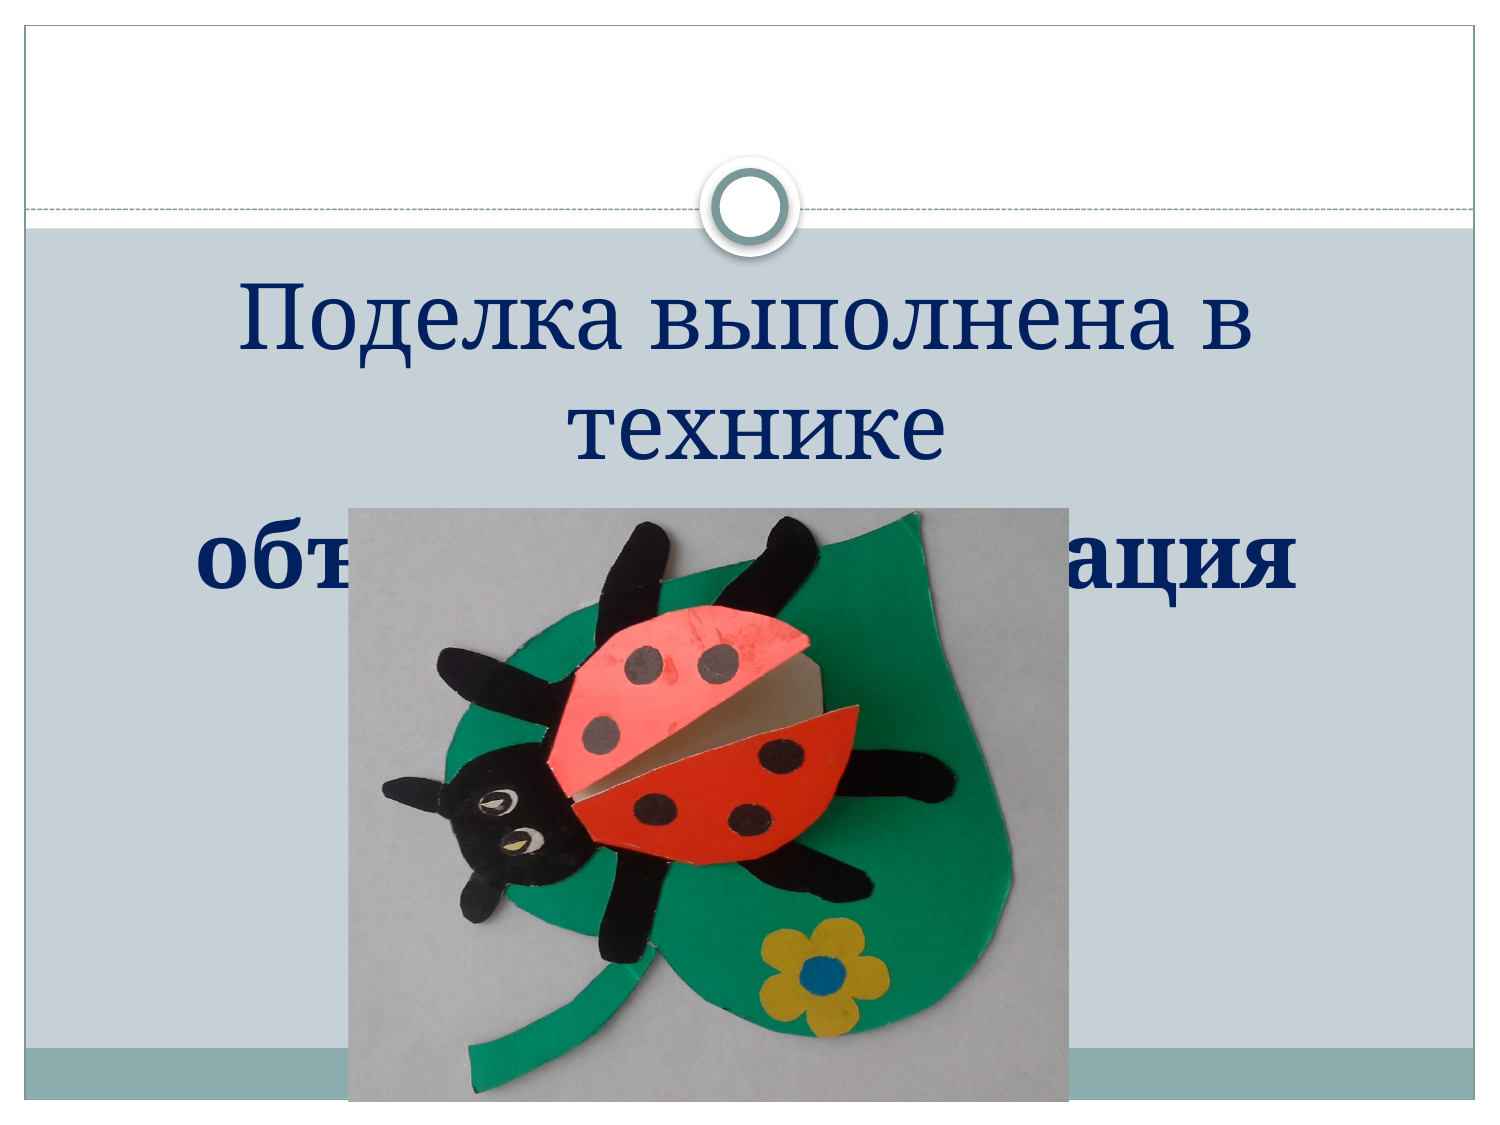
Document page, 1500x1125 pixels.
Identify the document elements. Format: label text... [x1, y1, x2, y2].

list Поделка выполнена в технике объёмная аппликация [49, 250, 1445, 1001]
picture [348, 508, 1070, 1102]
